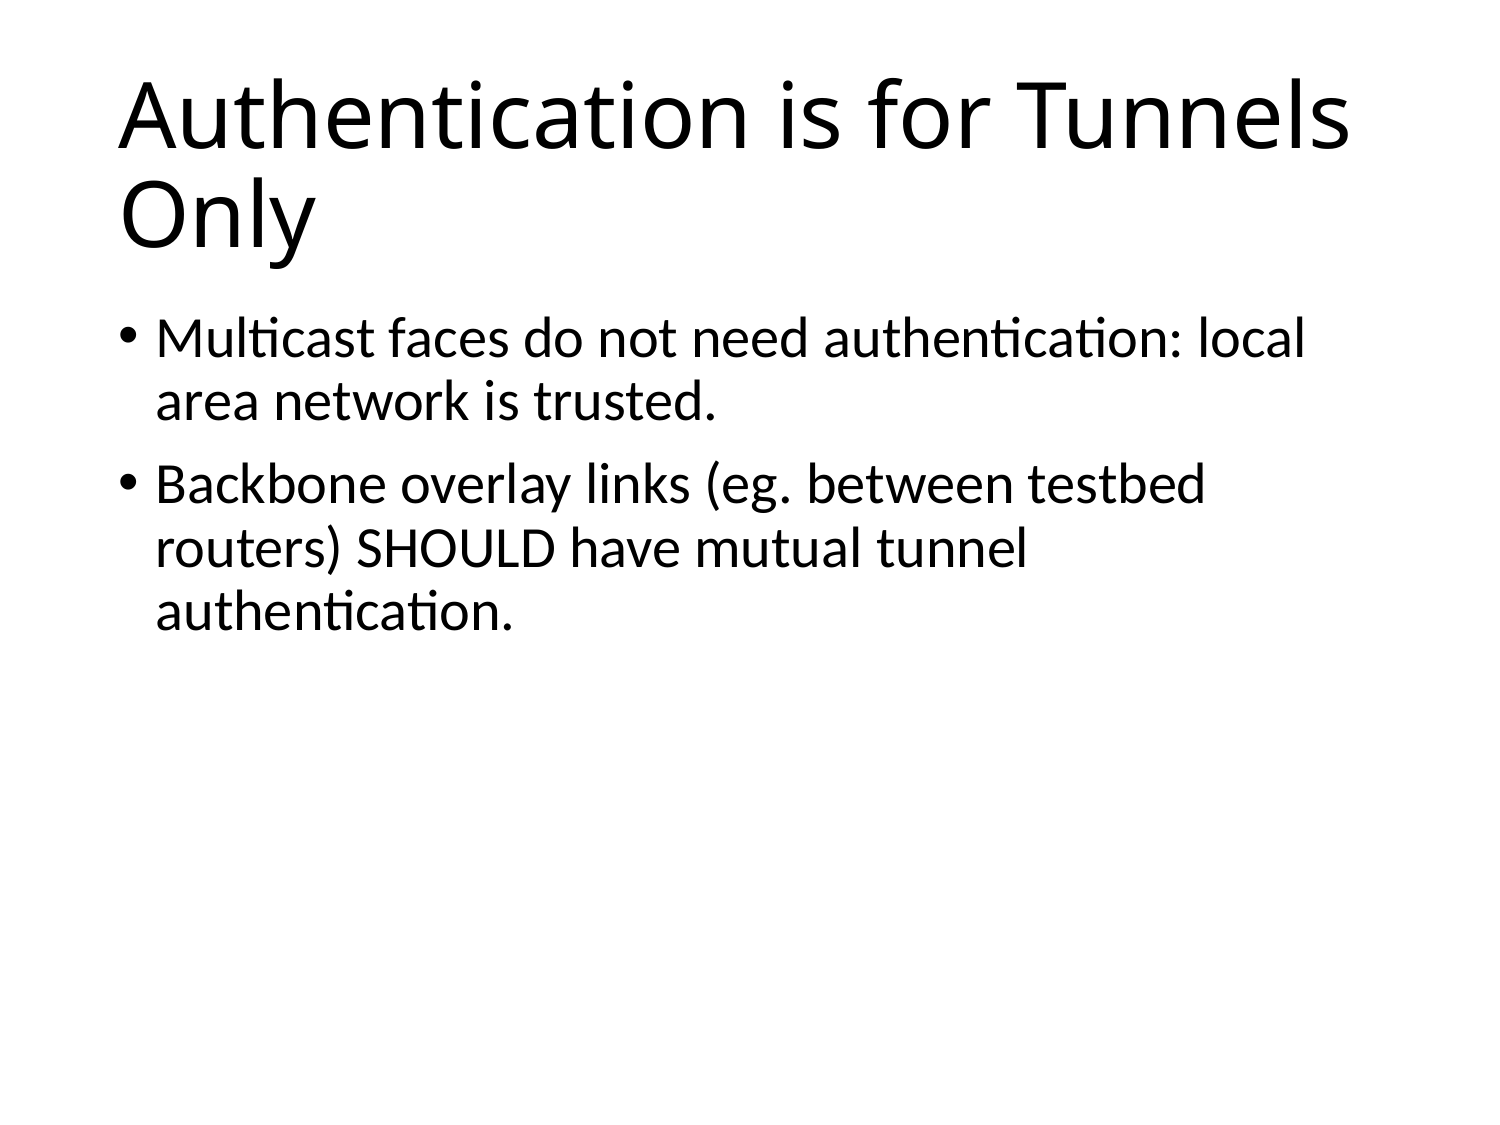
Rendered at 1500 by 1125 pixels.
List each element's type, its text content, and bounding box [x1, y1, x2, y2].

title Authentication is for Tunnels Only [103, 59, 1397, 278]
list Multicast faces do not need authentication: local area network is trusted. Backbone overlay links (eg. between testbed routers) SHOULD have mutual tunnel authentication. [103, 299, 1397, 1014]
